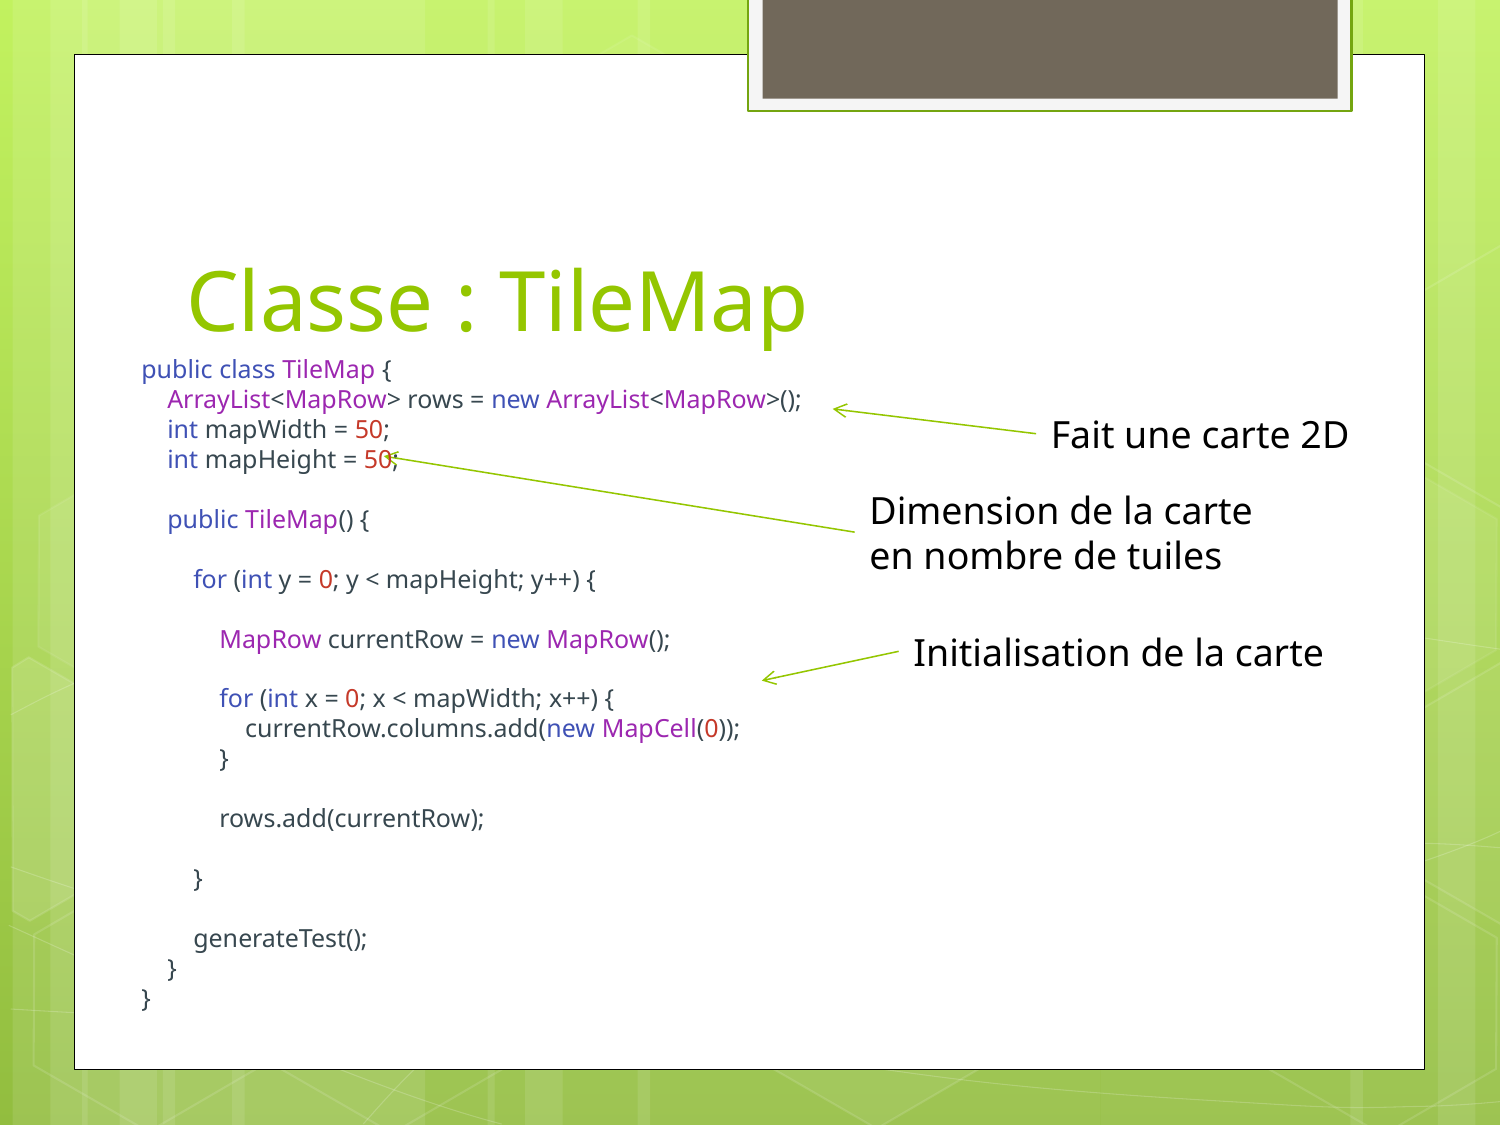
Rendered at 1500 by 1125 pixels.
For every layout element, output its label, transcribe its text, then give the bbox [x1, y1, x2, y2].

text_box Fait une carte 2D [1036, 403, 1365, 464]
title Classe : TileMap [171, 168, 1324, 357]
text_box public class TileMap { ArrayList<MapRow> rows = new ArrayList<MapRow>(); int mapWidth = 50; int mapHeight = 50; public TileMap() { for (int y = 0; y < mapHeight; y++) { MapRow currentRow = new MapRow(); for (int x = 0; x < mapWidth; x++) { currentRow.columns.add(new MapCell(0)); } rows.add(currentRow); } generateTest(); } } [126, 346, 877, 1080]
text_box Initialisation de la carte [898, 621, 1340, 682]
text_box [761, 651, 892, 681]
text_box Dimension de la carte en nombre de tuiles [877, 479, 1269, 585]
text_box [832, 408, 1028, 435]
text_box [383, 455, 845, 534]
